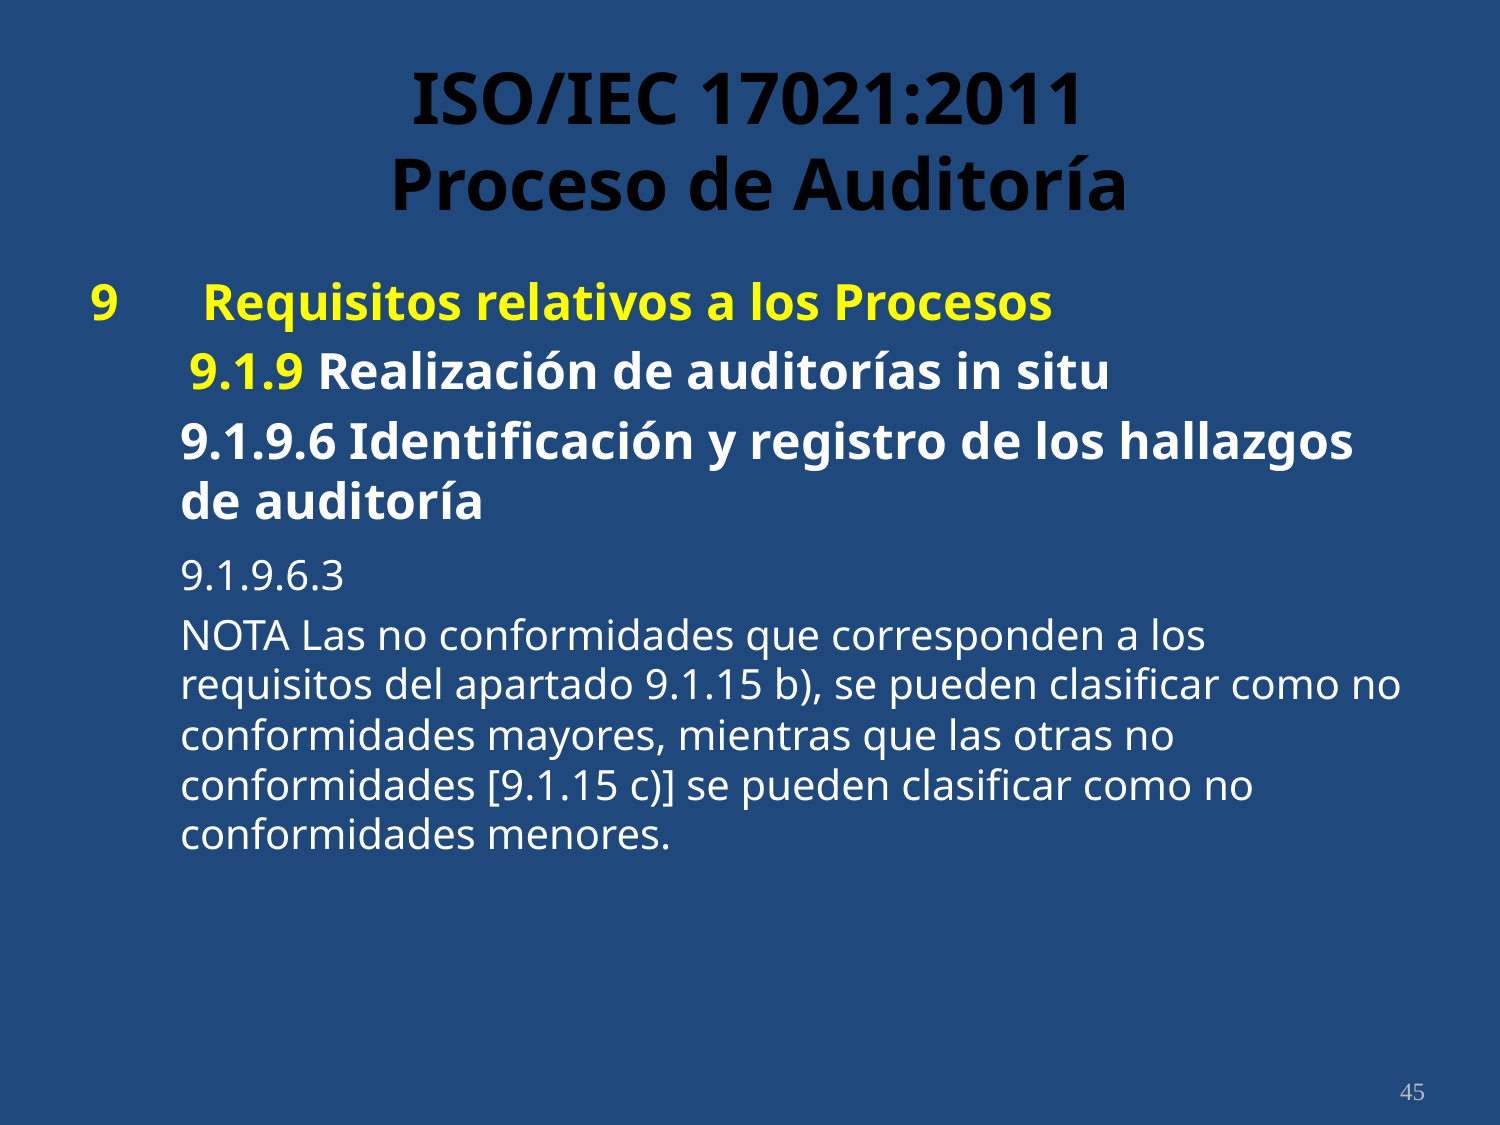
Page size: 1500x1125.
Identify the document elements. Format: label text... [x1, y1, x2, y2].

title ISO/IEC 17021:2011 Proceso de Auditoría [75, 45, 1425, 233]
slide_number 45 [1299, 1052, 1425, 1113]
list 9 Requisitos relativos a los Procesos 9.1.9 Realización de auditorías in situ 9.1.9.6 Identificación y registro de los hallazgos de auditoría 9.1.9.6.3 NOTA Las no conformidades que corresponden a los requisitos del apartado 9.1.15 b), se pueden clasificar como no conformidades mayores, mientras que las otras no conformidades [9.1.15 c)] se pueden clasificar como no conformidades menores. [74, 262, 1426, 1036]
